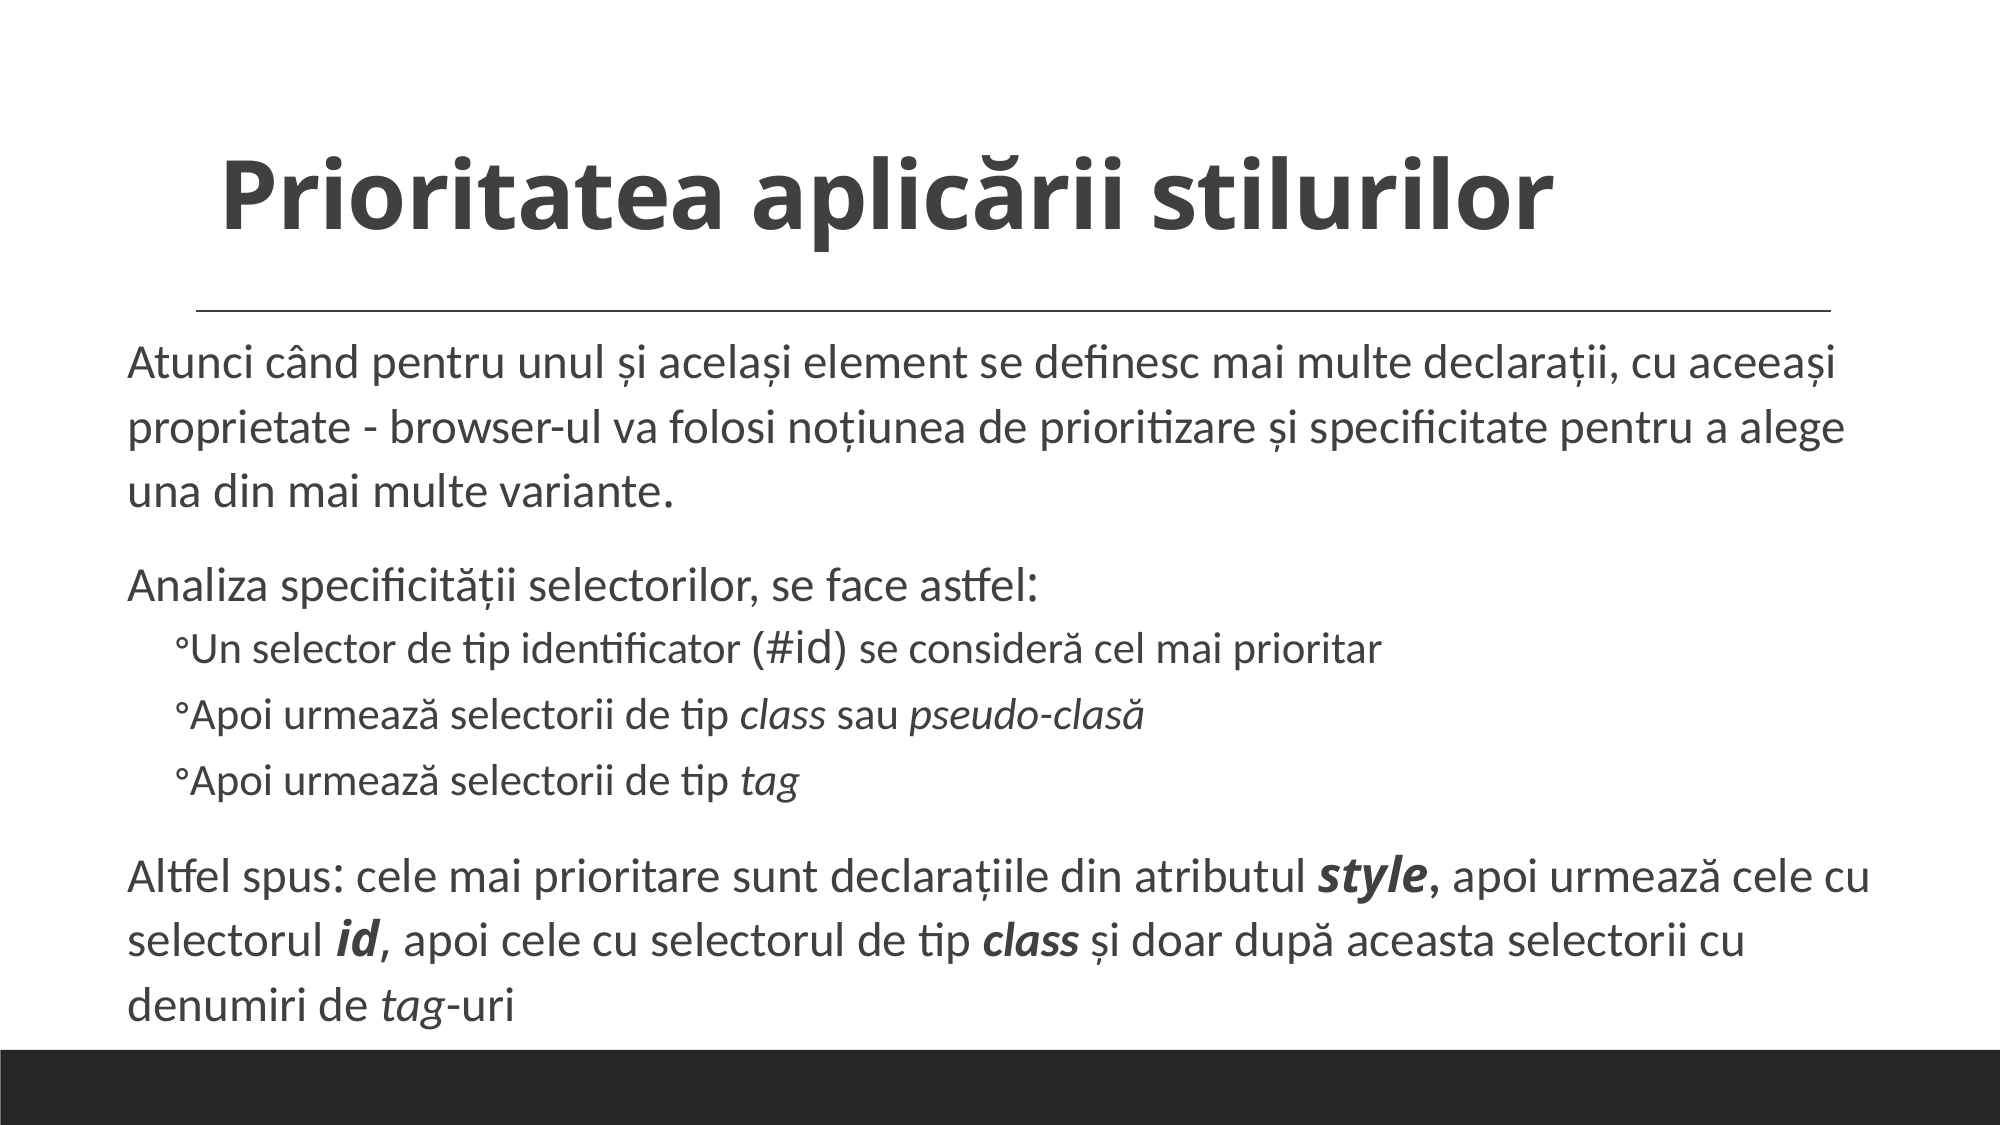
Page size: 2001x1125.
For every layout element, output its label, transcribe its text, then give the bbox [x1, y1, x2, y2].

title Prioritatea aplicării stilurilor [203, 83, 1721, 259]
list Atunci când pentru unul şi acelaşi element se definesc mai multe declaraţii, cu aceeaşi proprietate - browser-ul va folosi noţiunea de prioritizare şi specificitate pentru a alege una din mai multe variante. Analiza specificităţii selectorilor, se face astfel: Un selector de tip identificator (#id) se consideră cel mai prioritar Apoi urmează selectorii de tip class sau pseudo-clasă Apoi urmează selectorii de tip tag Altfel spus: cele mai prioritare sunt declaraţiile din atributul style, apoi urmează cele cu selectorul id, apoi cele cu selectorul de tip class şi doar după aceasta selectorii cu denumiri de tag-uri [127, 316, 1918, 1042]
